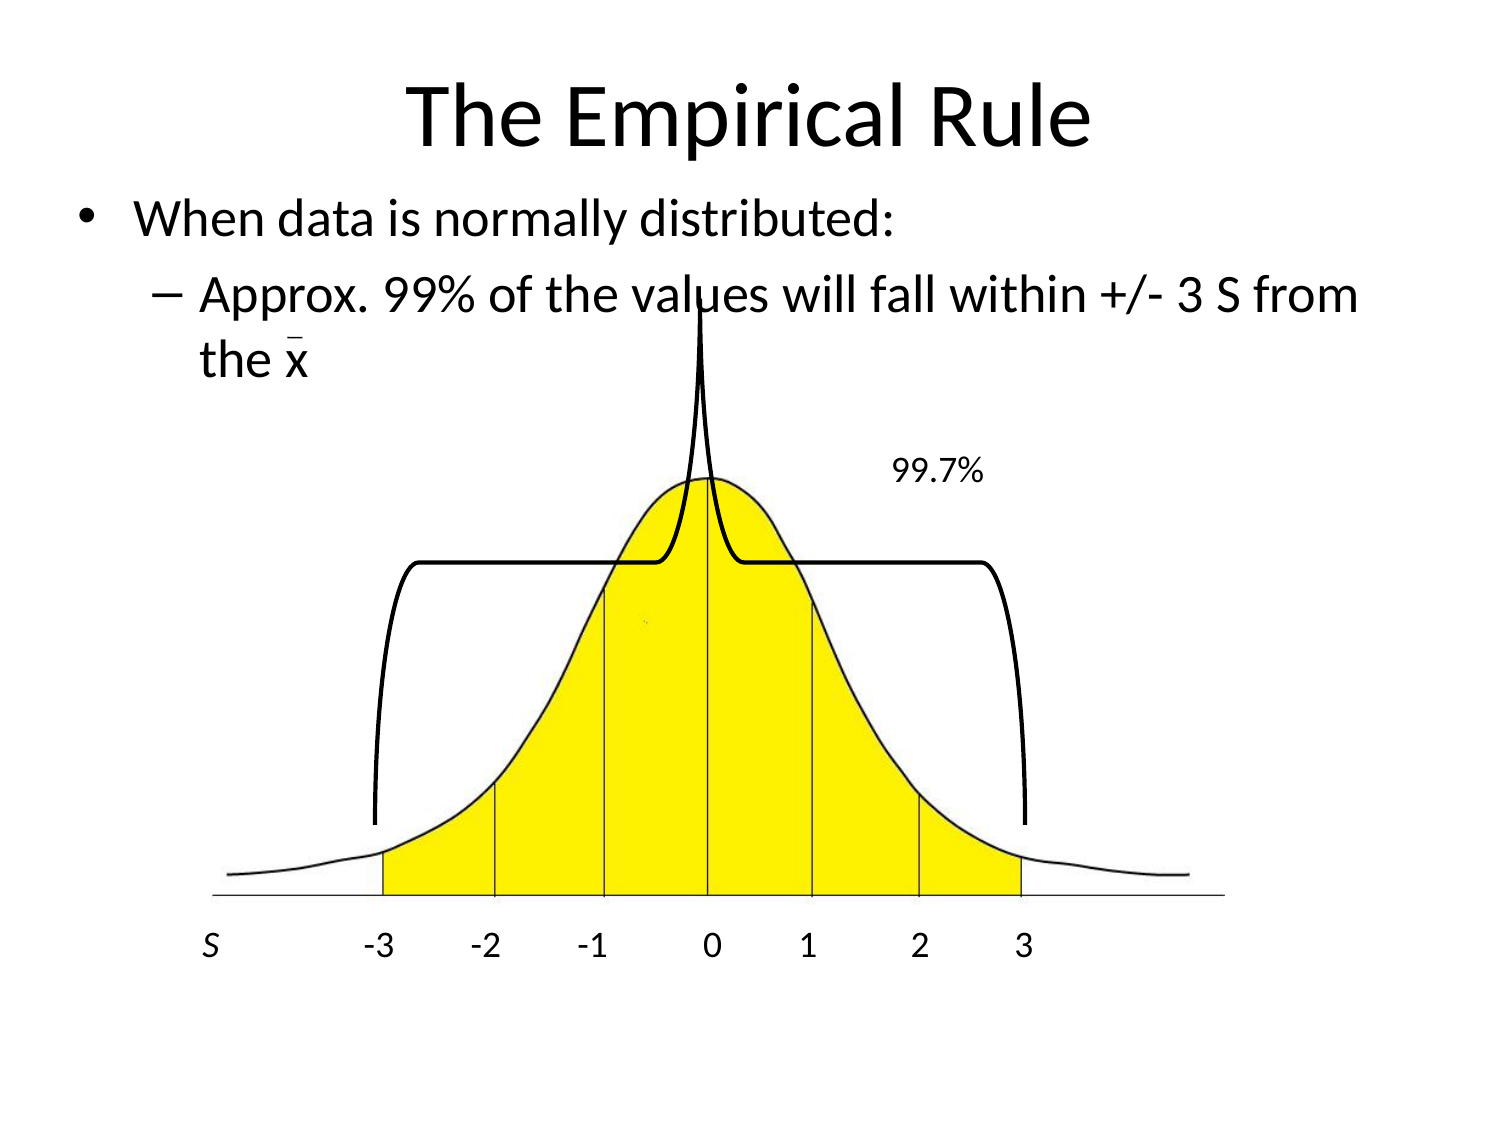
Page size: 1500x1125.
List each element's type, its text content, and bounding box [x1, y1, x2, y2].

picture [210, 475, 1226, 963]
text_box [688, 299, 712, 474]
text_box 99.7% [837, 437, 1038, 474]
title The Empirical Rule [75, 45, 1425, 175]
text_box S -3 -2 -1 0 1 2 3 [187, 912, 1363, 973]
list When data is normally distributed: Approx. 99% of the values will fall within +/- 3 S from the x [62, 174, 1413, 425]
